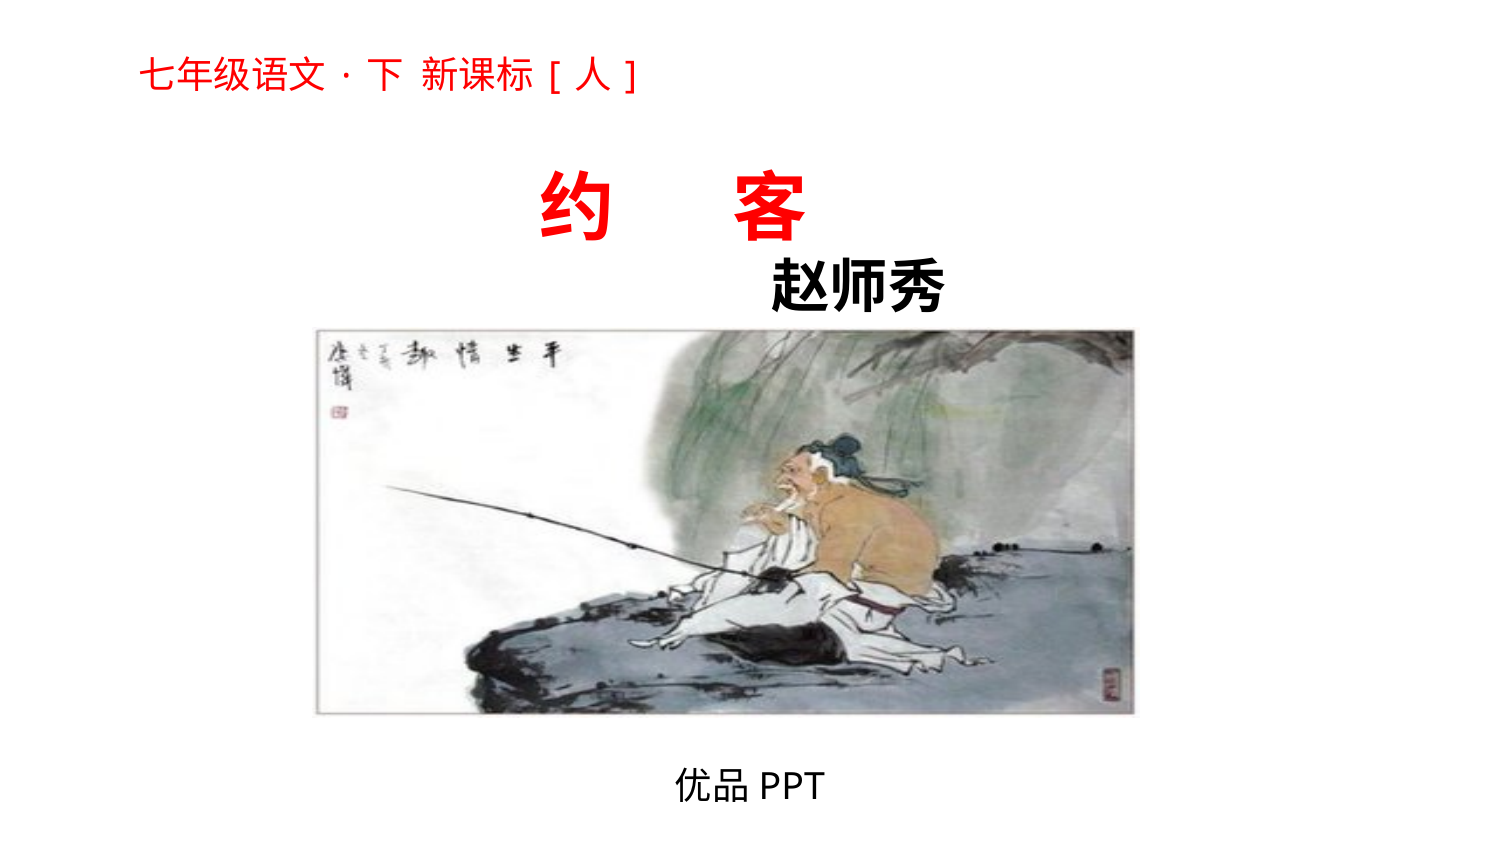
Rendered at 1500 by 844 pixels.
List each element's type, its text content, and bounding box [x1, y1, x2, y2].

text_box 七年级语文·下 新课标[人] [123, 43, 874, 104]
text_box 优品PPT [0, 750, 1500, 815]
picture [312, 327, 1140, 718]
text_box 约 客 赵师秀 [477, 151, 975, 327]
